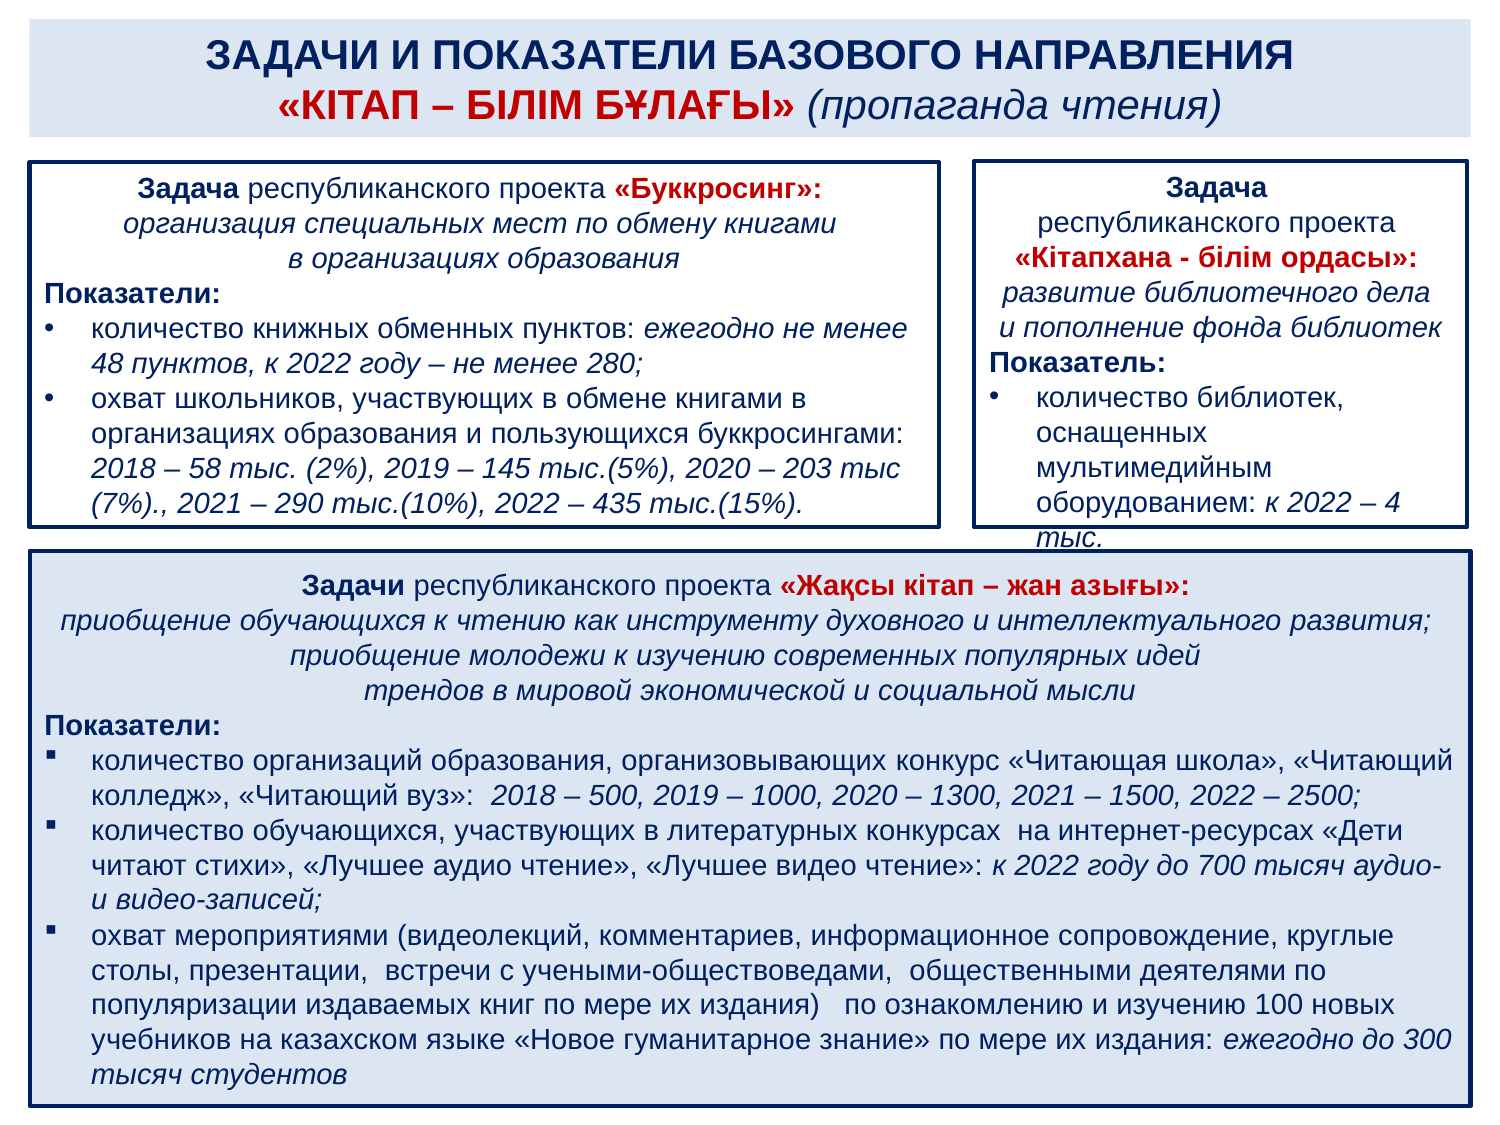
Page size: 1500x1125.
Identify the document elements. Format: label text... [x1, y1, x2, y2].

text_box ЗАДАЧИ И ПОКАЗАТЕЛИ БАЗОВОГО НАПРАВЛЕНИЯ «КІТАП – БІЛІМ БҰЛАҒЫ» (пропаганда чтения) [27, 17, 1473, 139]
text_box Задача республиканского проекта «Буккросинг»: организация специальных мест по обмену книгами в организациях образования Показатели: количество книжных обменных пунктов: ежегодно не менее 48 пунктов, к 2022 году – не менее 280; охват школьников, участвующих в обмене книгами в организациях образования и пользующихся буккросингами: 2018 – 58 тыс. (2%), 2019 – 145 тыс.(5%), 2020 – 203 тыс (7%)., 2021 – 290 тыс.(10%), 2022 – 435 тыс.(15%). [27, 160, 941, 529]
text_box Задачи республиканского проекта «Жақсы кітап – жан азығы»: приобщение обучающихся к чтению как инструменту духовного и интеллектуального развития; приобщение молодежи к изучению современных популярных идей трендов в мировой экономической и социальной мысли Показатели: количество организаций образования, организовывающих конкурс «Читающая школа», «Читающий колледж», «Читающий вуз»: 2018 – 500, 2019 – 1000, 2020 – 1300, 2021 – 1500, 2022 – 2500; количество обучающихся, участвующих в литературных конкурсах на интернет-ресурсах «Дети читают стихи», «Лучшее аудио чтение», «Лучшее видео чтение»: к 2022 году до 700 тысяч аудио-и видео-записей; охват мероприятиями (видеолекций, комментариев, информационное сопровождение, круглые столы, презентации, встречи с учеными-обществоведами, общественными деятелями по популяризации издаваемых книг по мере их издания) по ознакомлению и изучению 100 новых учебников на казахском языке «Новое гуманитарное знание» по мере их издания: ежегодно до 300 тысяч студентов [28, 549, 1473, 1108]
text_box Задача республиканского проекта «Кітапхана - білім ордасы»: развитие библиотечного дела и пополнение фонда библиотек Показатель: количество библиотек, оснащенных мультимедийным оборудованием: к 2022 – 4 тыс. [972, 159, 1469, 529]
